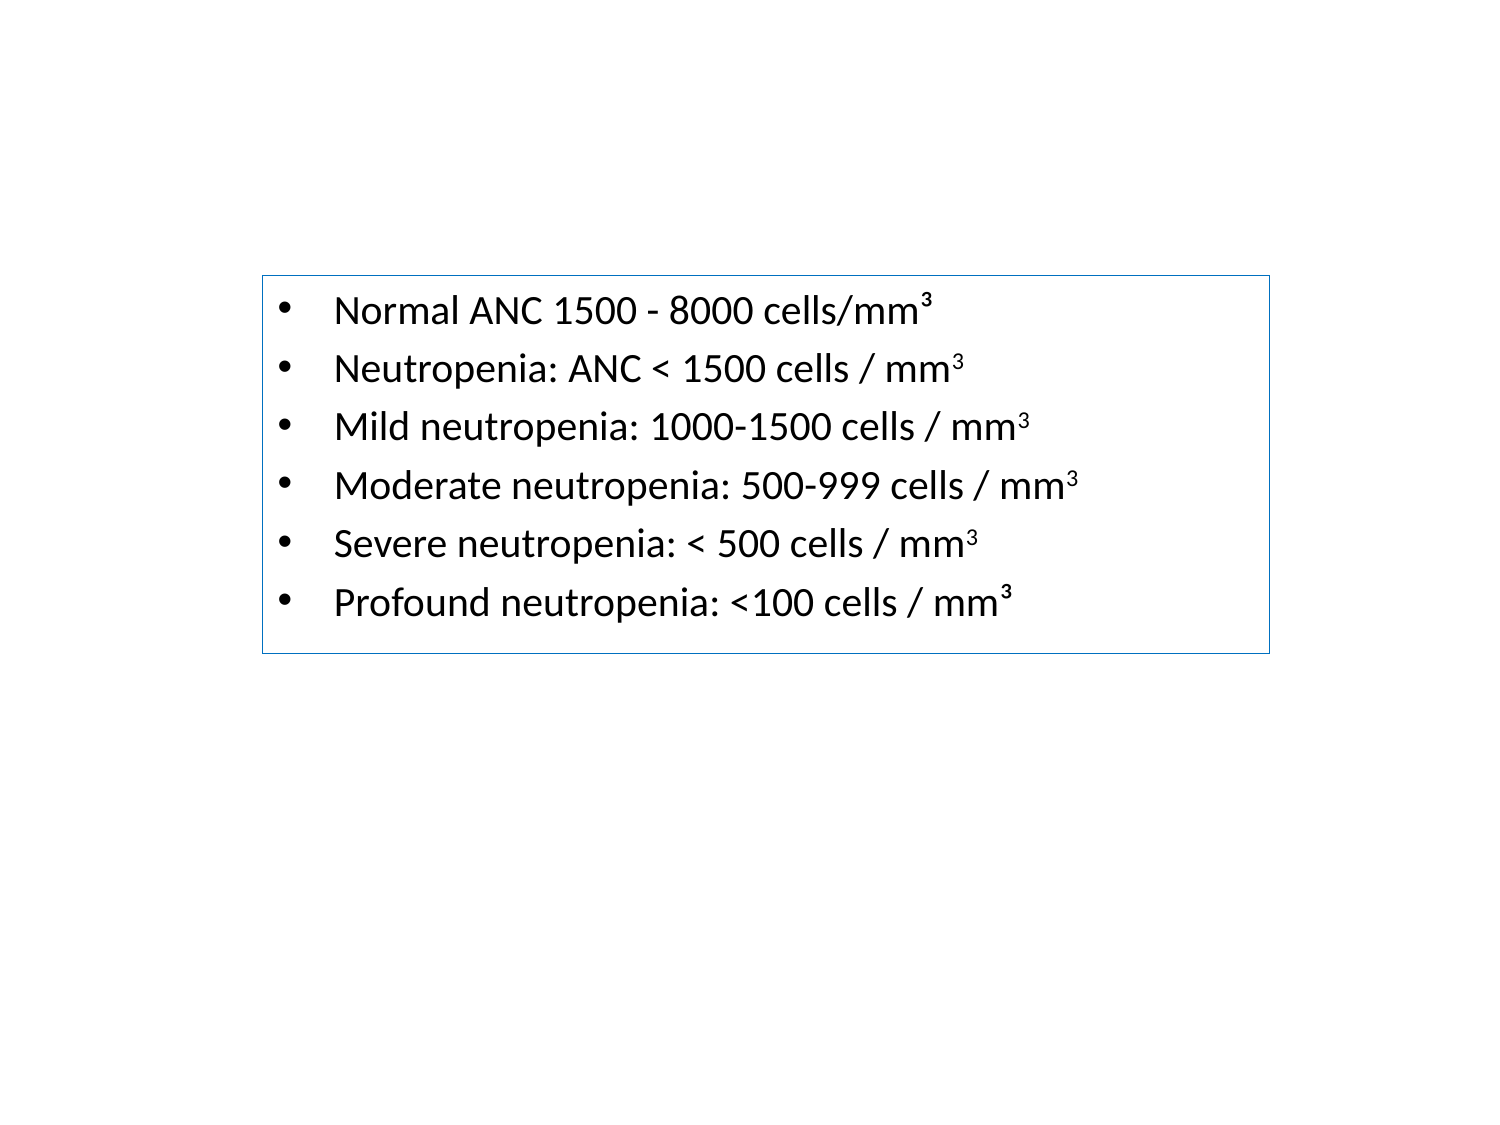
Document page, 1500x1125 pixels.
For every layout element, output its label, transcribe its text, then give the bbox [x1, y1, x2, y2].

list Normal ANC 1500 - 8000 cells/mm³ Neutropenia: ANC < 1500 cells / mm3 Mild neutropenia: 1000-1500 cells / mm3 Moderate neutropenia: 500-999 cells / mm3 Severe neutropenia: < 500 cells / mm3 Profound neutropenia: <100 cells / mm³ [262, 275, 1270, 654]
